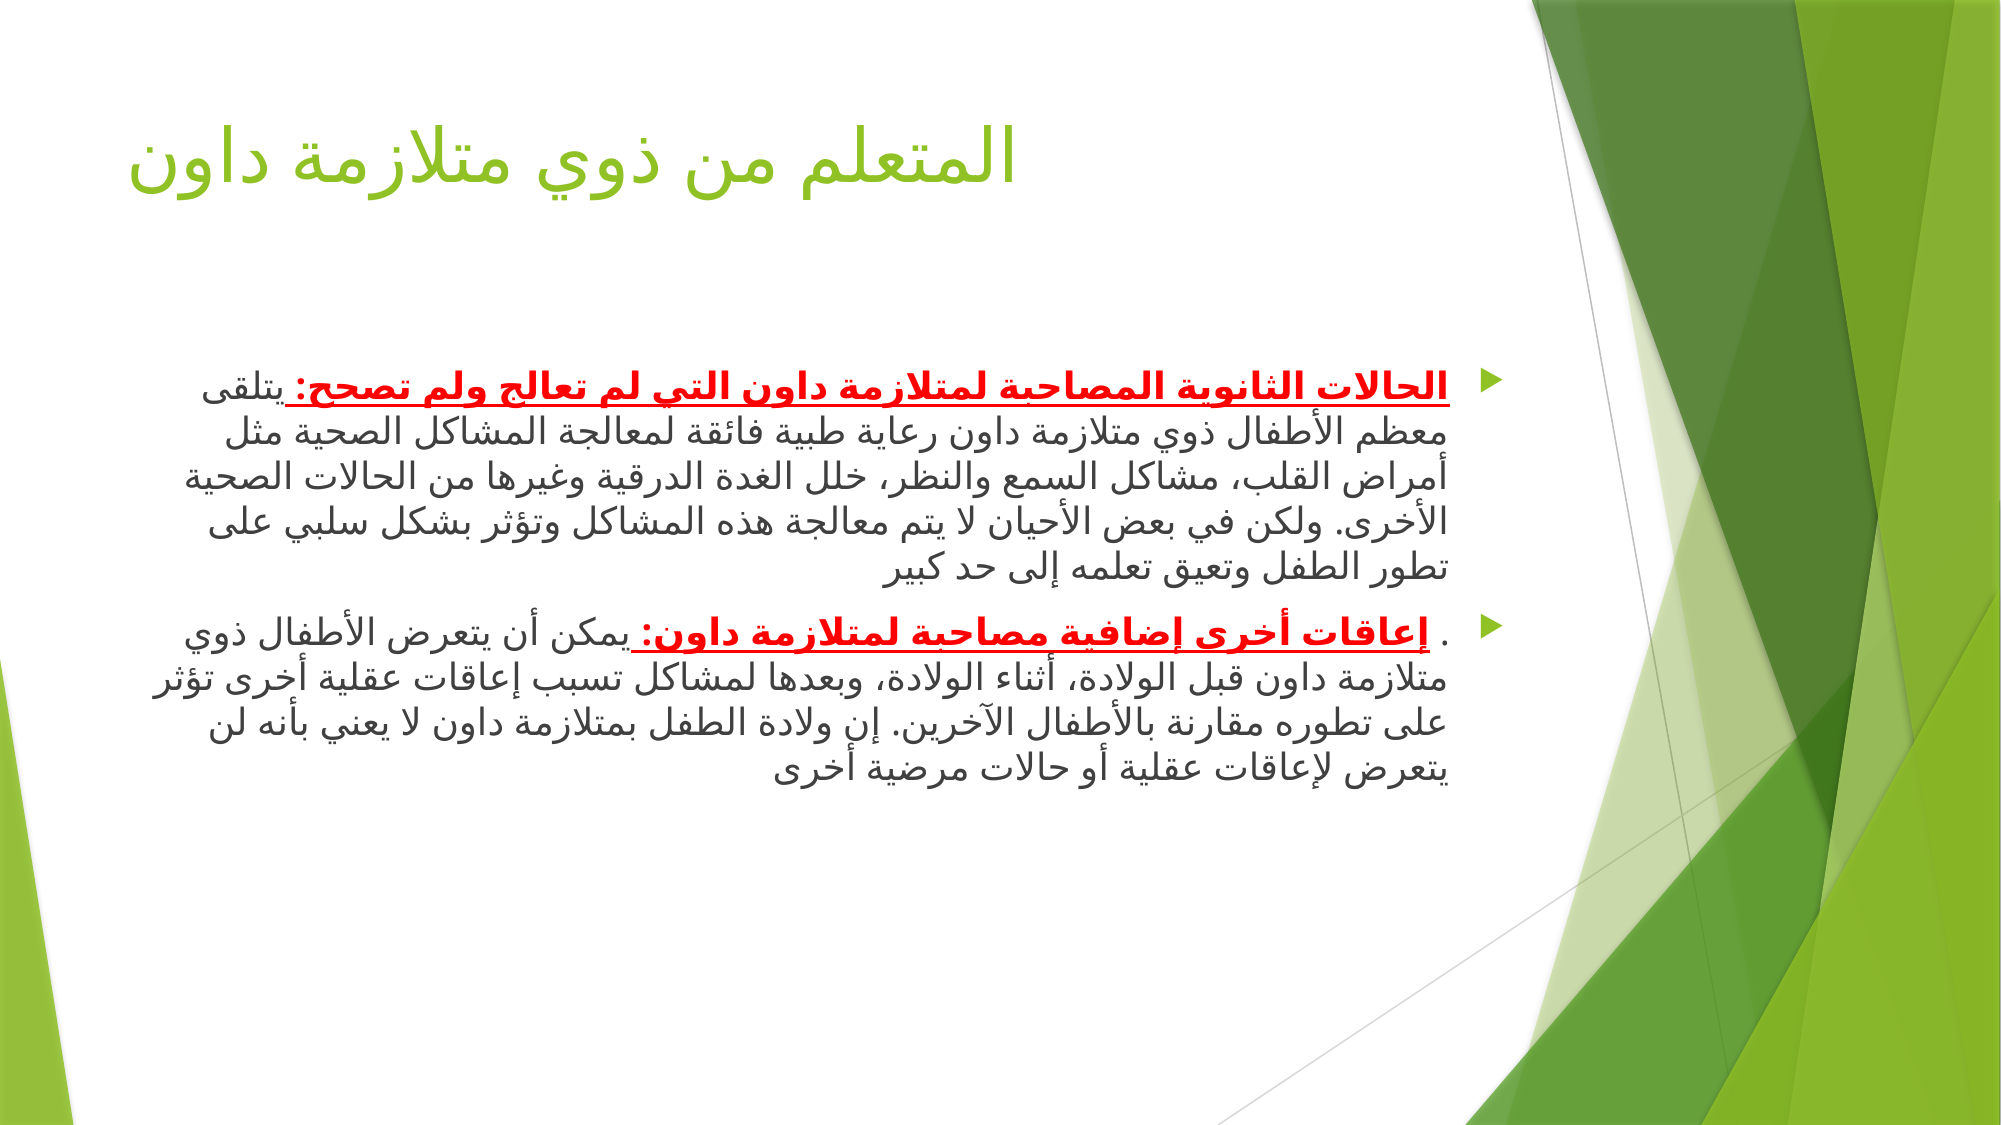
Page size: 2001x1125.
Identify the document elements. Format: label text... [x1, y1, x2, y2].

title المتعلم من ذوي متلازمة داون [111, 99, 1522, 317]
list الحالات الثانوية المصاحبة لمتلازمة داون التي لم تعالج ولم تصحح: يتلقى معظم الأطفال ذوي متلازمة داون رعاية طبية فائقة لمعالجة المشاكل الصحية مثل أمراض القلب، مشاكل السمع والنظر، خلل الغدة الدرقية وغيرها من الحالات الصحية الأخرى. ولكن في بعض الأحيان لا يتم معالجة هذه المشاكل وتؤثر بشكل سلبي على تطور الطفل وتعيق تعلمه إلى حد كبير . إعاقات أخرى إضافية مصاحبة لمتلازمة داون: يمكن أن يتعرض الأطفال ذوي متلازمة داون قبل الولادة، أثناء الولادة، وبعدها لمشاكل تسبب إعاقات عقلية أخرى تؤثر على تطوره مقارنة بالأطفال الآخرين. إن ولادة الطفل بمتلازمة داون لا يعني بأنه لن يتعرض لإعاقات عقلية أو حالات مرضية أخرى [111, 354, 1522, 992]
